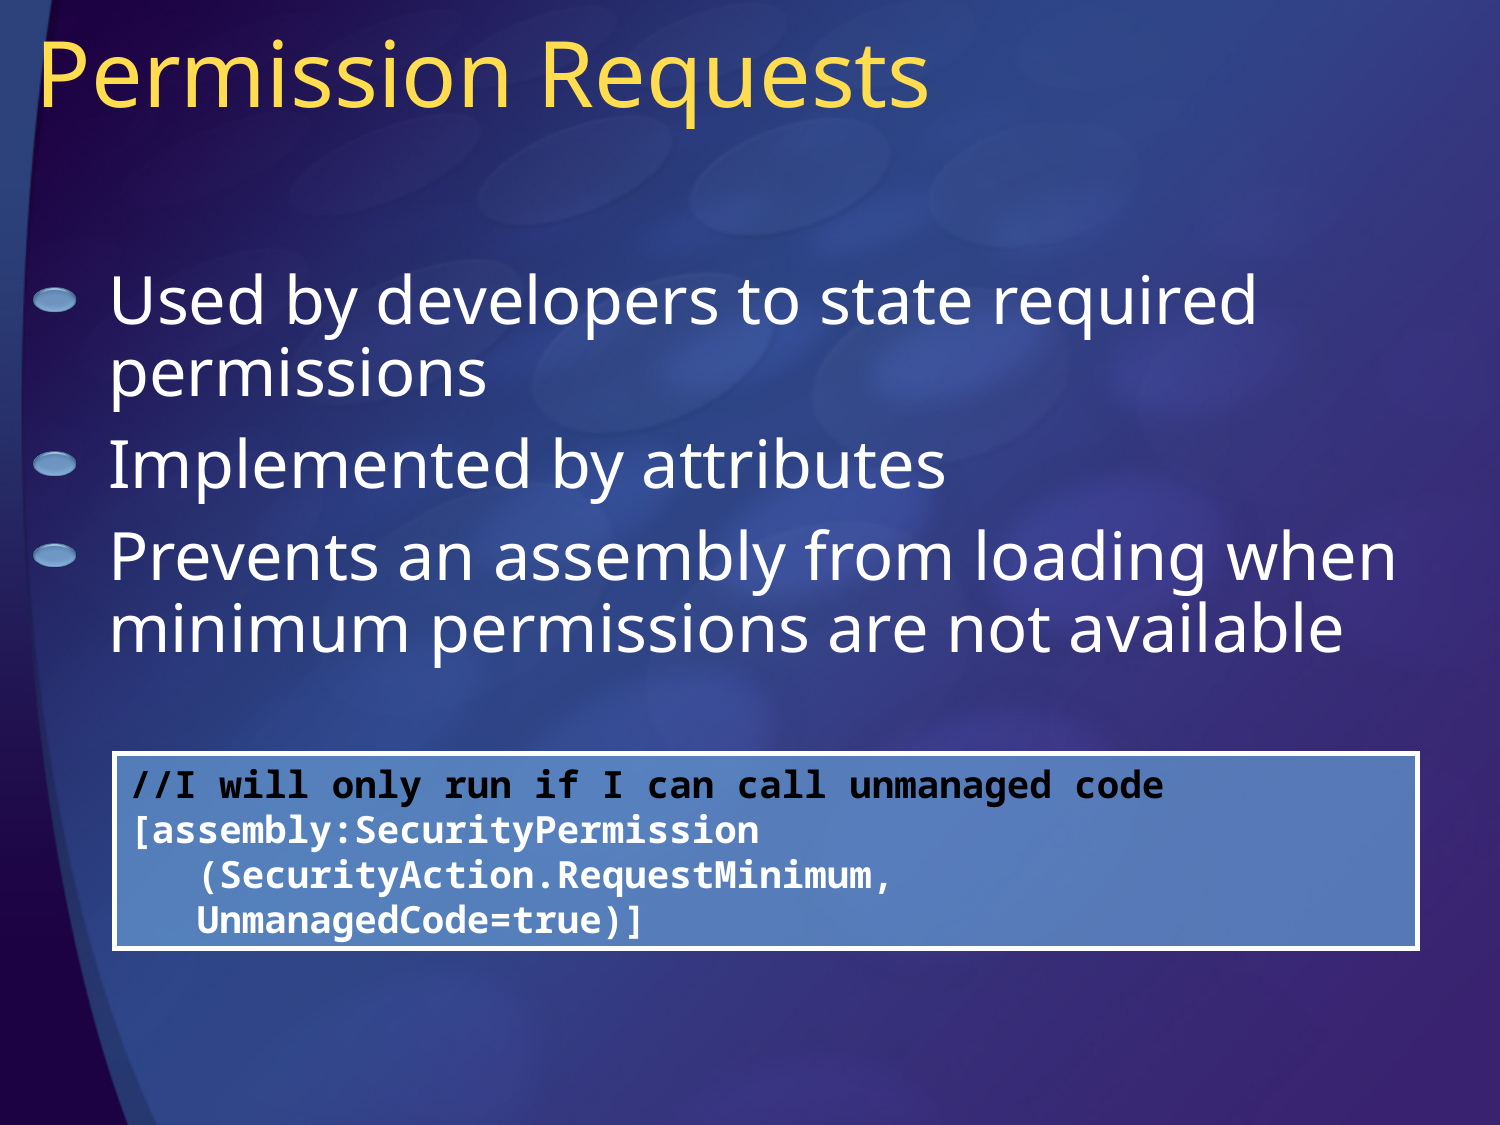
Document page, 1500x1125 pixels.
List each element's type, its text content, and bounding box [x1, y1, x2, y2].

text_box //I will only run if I can call unmanaged code [assembly:SecurityPermission (SecurityAction.RequestMinimum, UnmanagedCode=true)] [114, 753, 1418, 949]
picture [0, 0, 1500, 1125]
title Permission Requests [20, 20, 1477, 136]
list Used by developers to state required permissions Implemented by attributes Prevents an assembly from loading when minimum permissions are not available [17, 259, 1481, 624]
